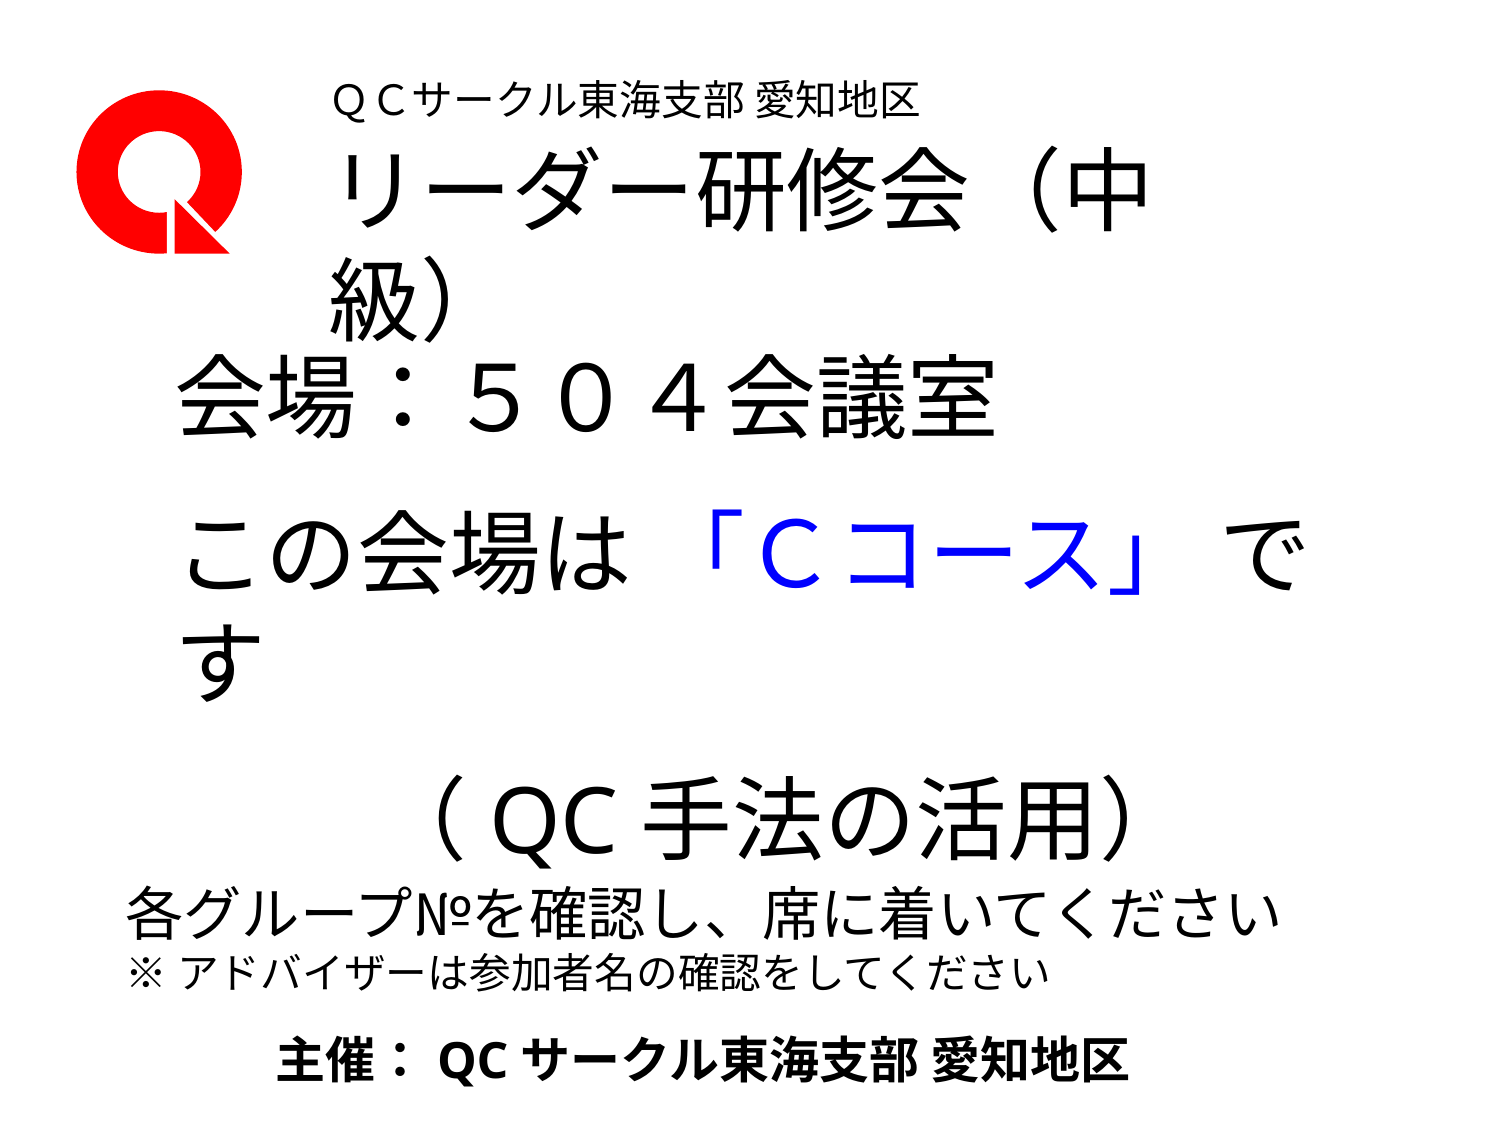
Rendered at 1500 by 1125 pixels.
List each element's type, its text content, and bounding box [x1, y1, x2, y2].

text_box 主催：QCサークル東海支部 愛知地区 [159, 1021, 1247, 1096]
text_box ＱＣサークル東海支部 愛知地区 リーダー研修会（中級） [313, 66, 1270, 361]
text_box 会場：５０４会議室 この会場は 「Ｃコース」 です （QC手法の活用） [159, 332, 1408, 869]
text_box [76, 90, 243, 256]
text_box 各グループ№を確認し、席に着いてください ※アドバイザーは参加者名の確認をしてください [110, 869, 1411, 1004]
